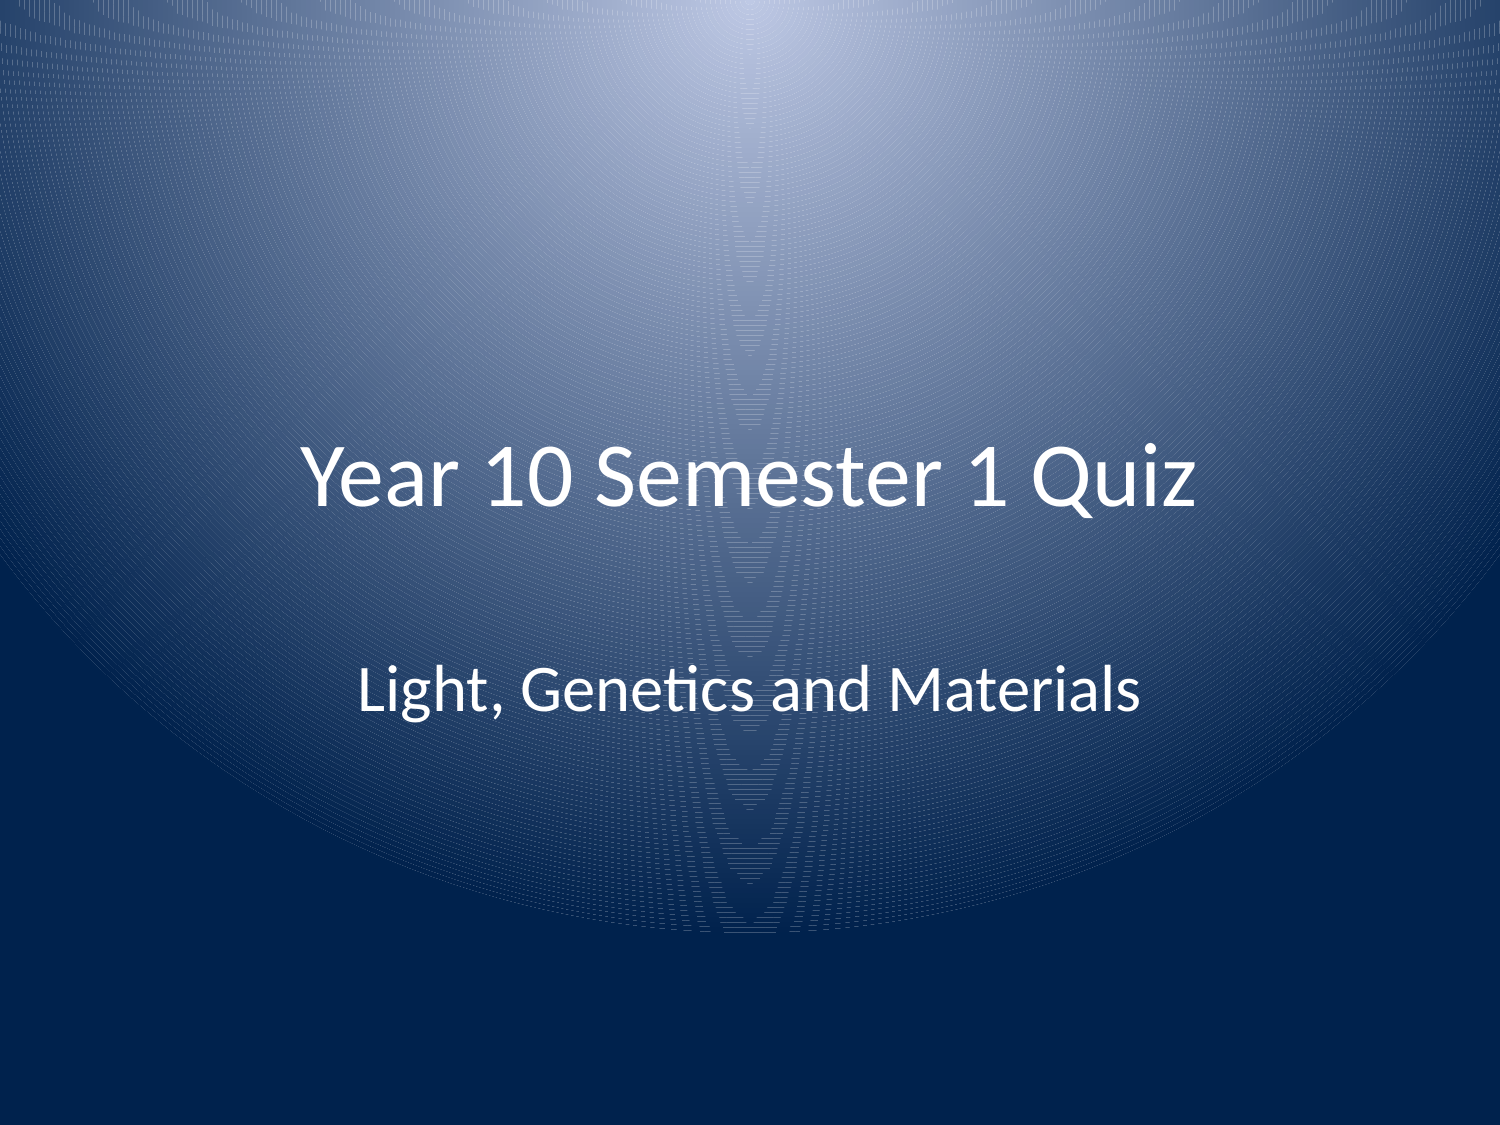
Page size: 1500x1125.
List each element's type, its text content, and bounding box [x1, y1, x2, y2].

subtitle Light, Genetics and Materials [225, 637, 1275, 925]
title Year 10 Semester 1 Quiz [112, 349, 1388, 591]
